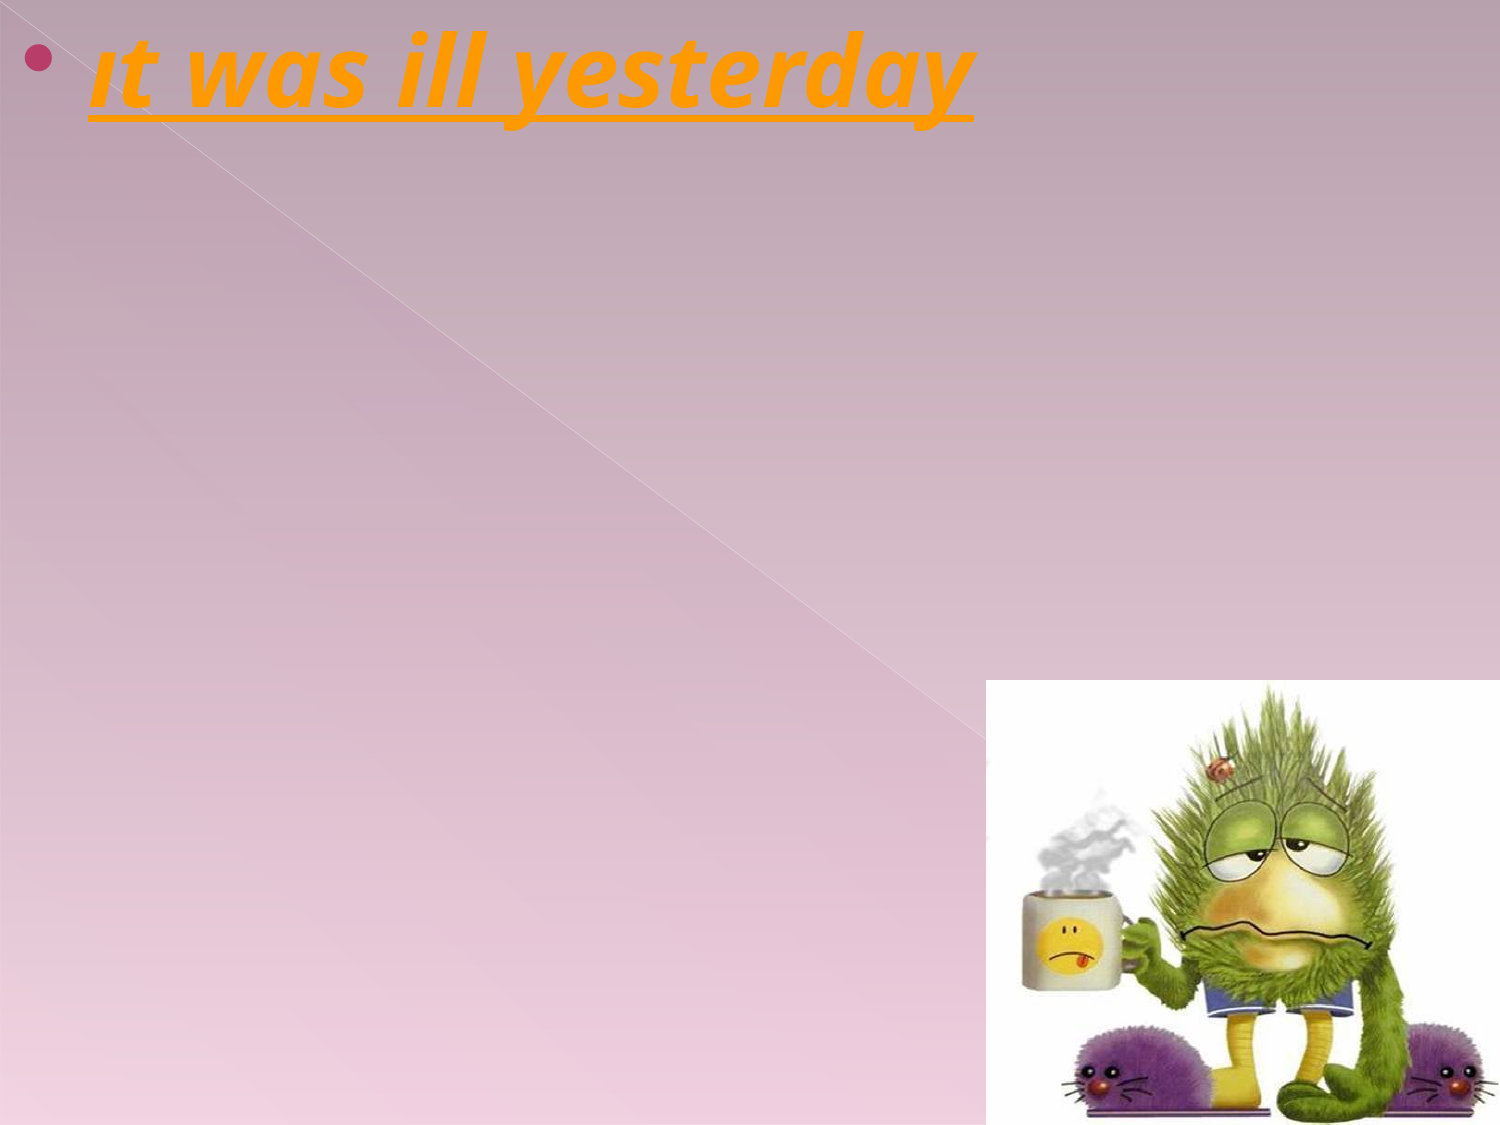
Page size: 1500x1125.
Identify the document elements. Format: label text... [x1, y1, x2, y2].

picture [985, 680, 1500, 1125]
list ıt was ill yesterday [0, 0, 1500, 1125]
